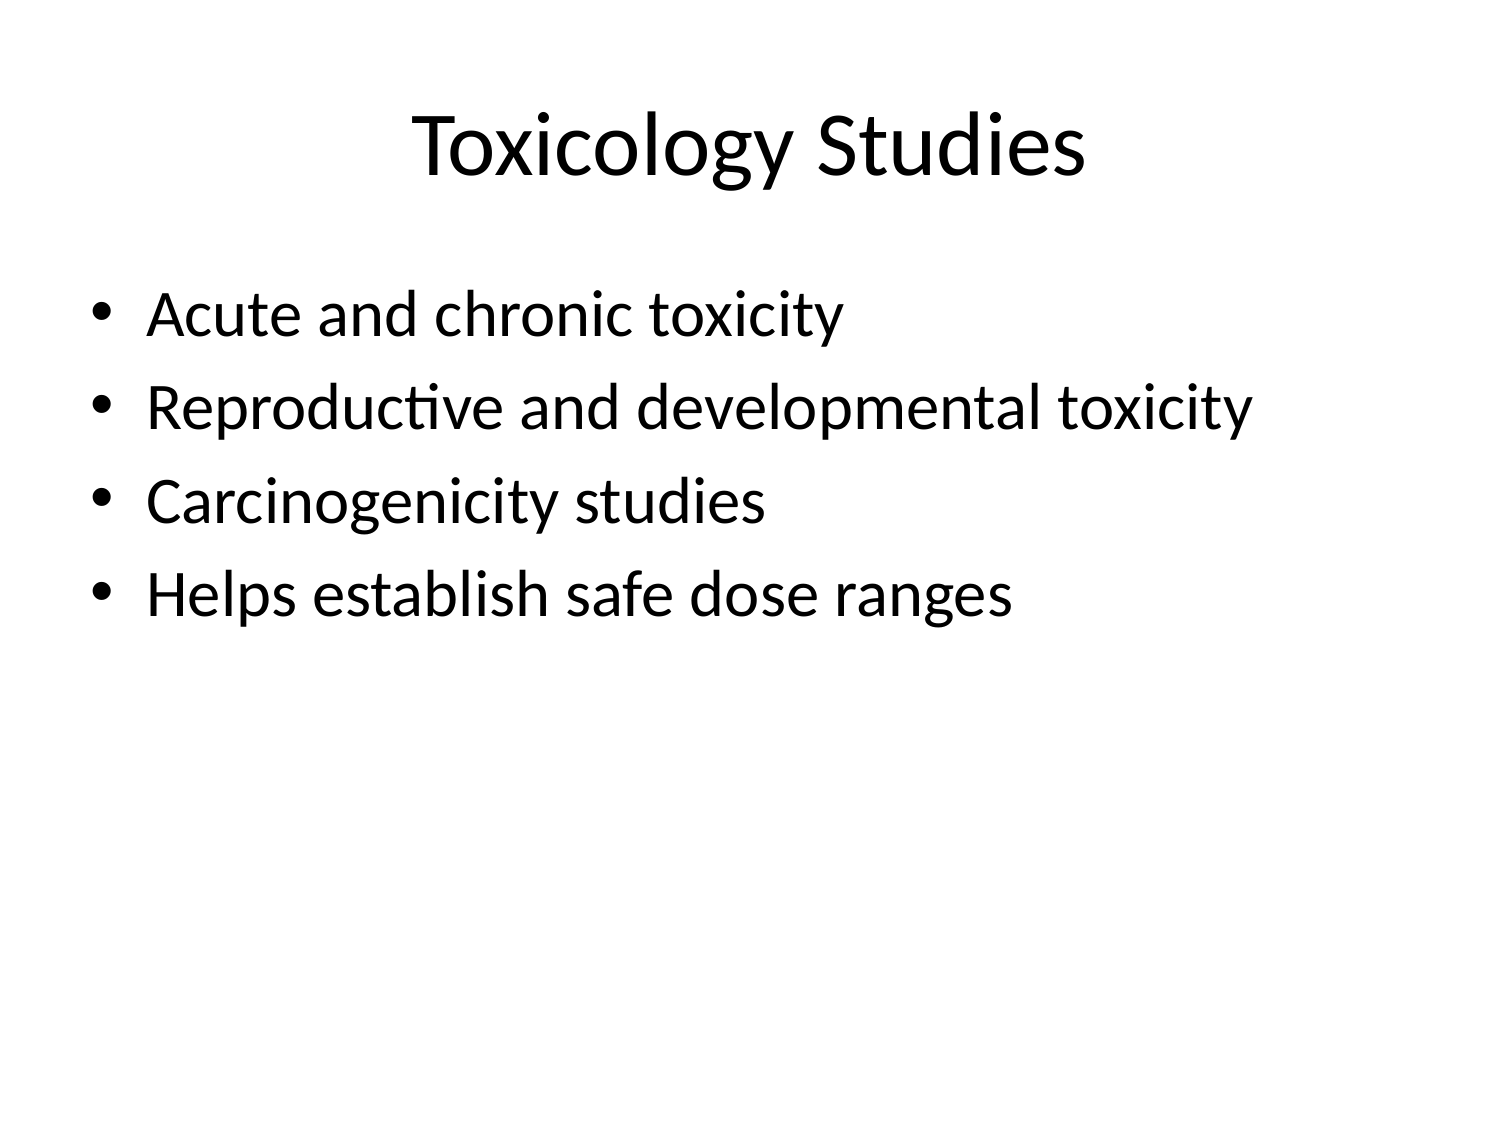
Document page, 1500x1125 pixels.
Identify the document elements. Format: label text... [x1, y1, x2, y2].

list Acute and chronic toxicity Reproductive and developmental toxicity Carcinogenicity studies Helps establish safe dose ranges [75, 262, 1425, 1005]
title Toxicology Studies [75, 45, 1425, 233]
